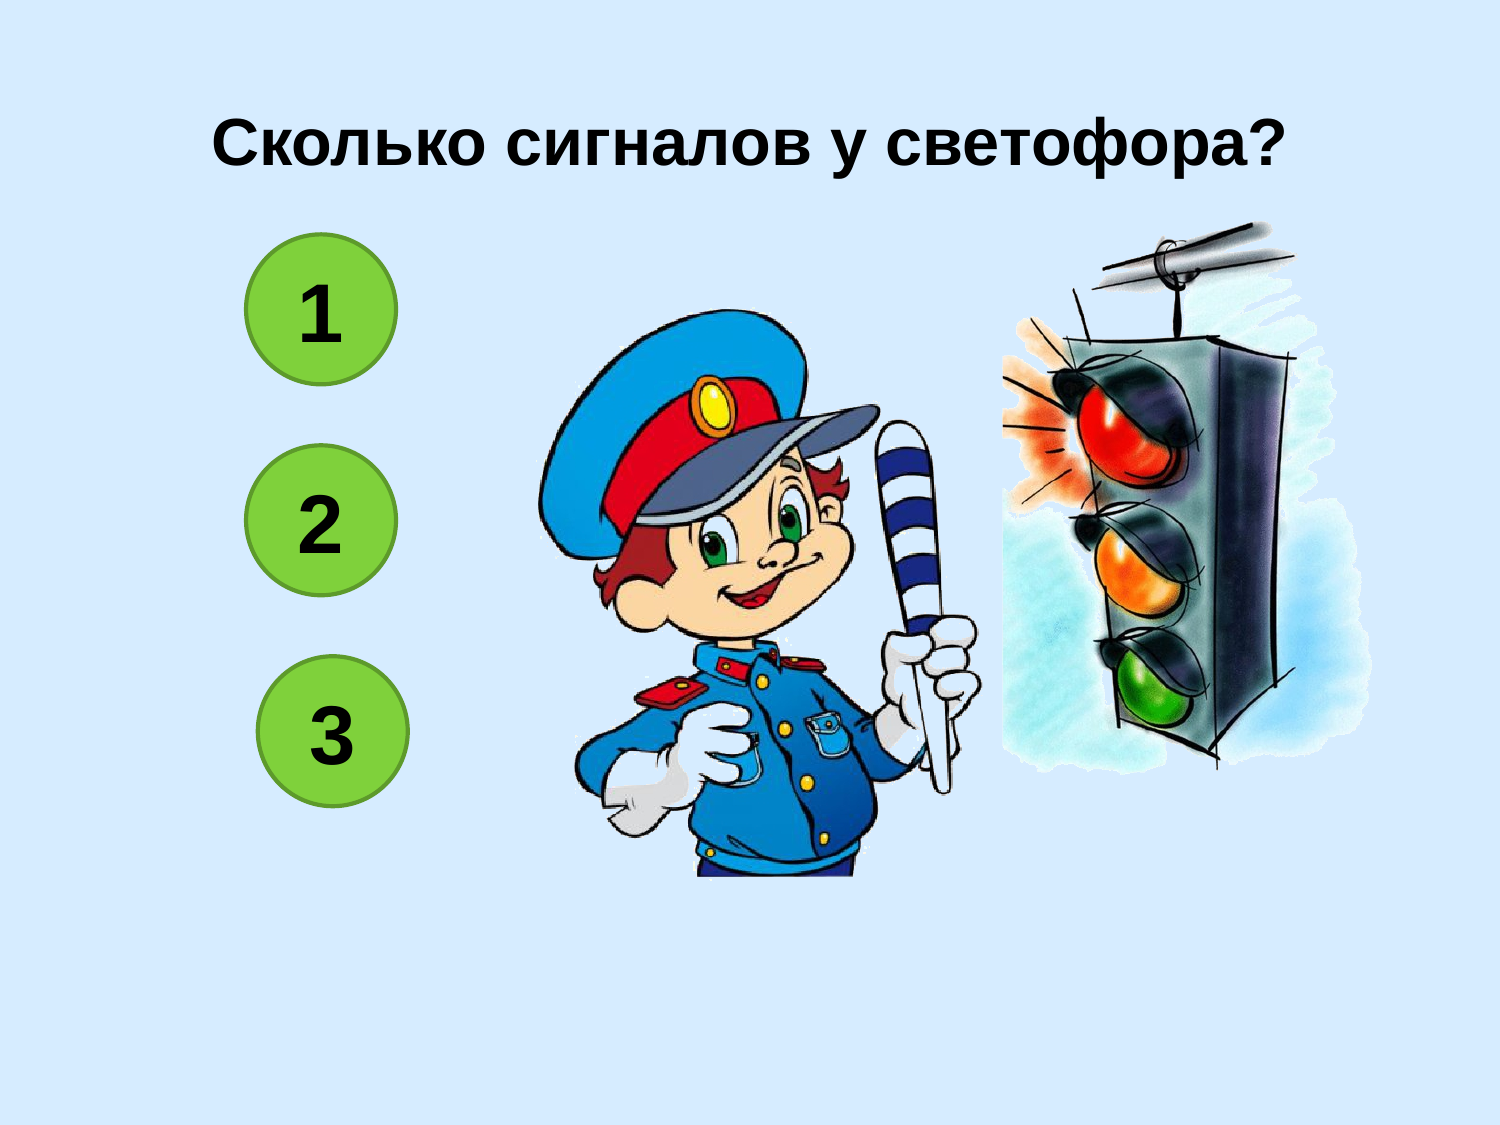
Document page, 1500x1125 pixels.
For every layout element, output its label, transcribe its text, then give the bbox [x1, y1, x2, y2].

text_box 2 [243, 443, 399, 598]
title Сколько сигналов у светофора? [75, 45, 1425, 233]
text_box 1 [243, 232, 399, 387]
text_box 3 [255, 654, 410, 809]
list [515, 210, 1430, 897]
